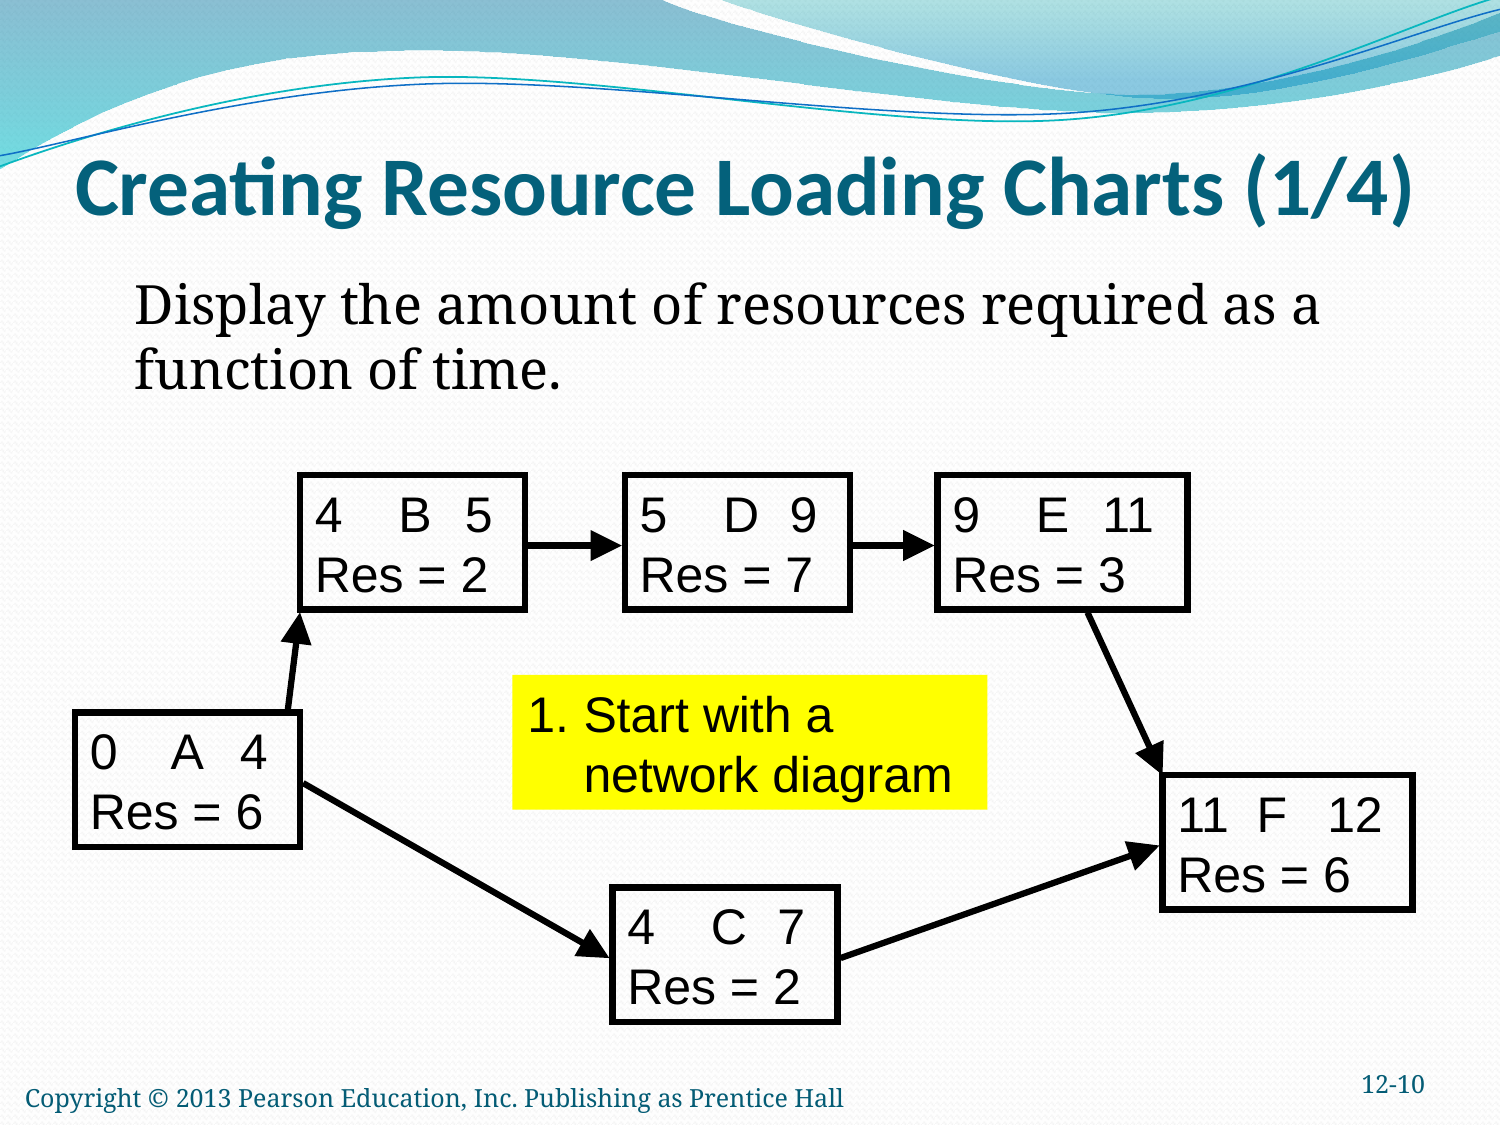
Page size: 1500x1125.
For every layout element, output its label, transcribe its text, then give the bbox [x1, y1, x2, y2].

list Display the amount of resources required as a function of time. [74, 262, 1426, 426]
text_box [74, 474, 1413, 1029]
title Creating Resource Loading Charts (1/4) [74, 44, 1451, 233]
slide_number 12-10 [1299, 1042, 1425, 1103]
